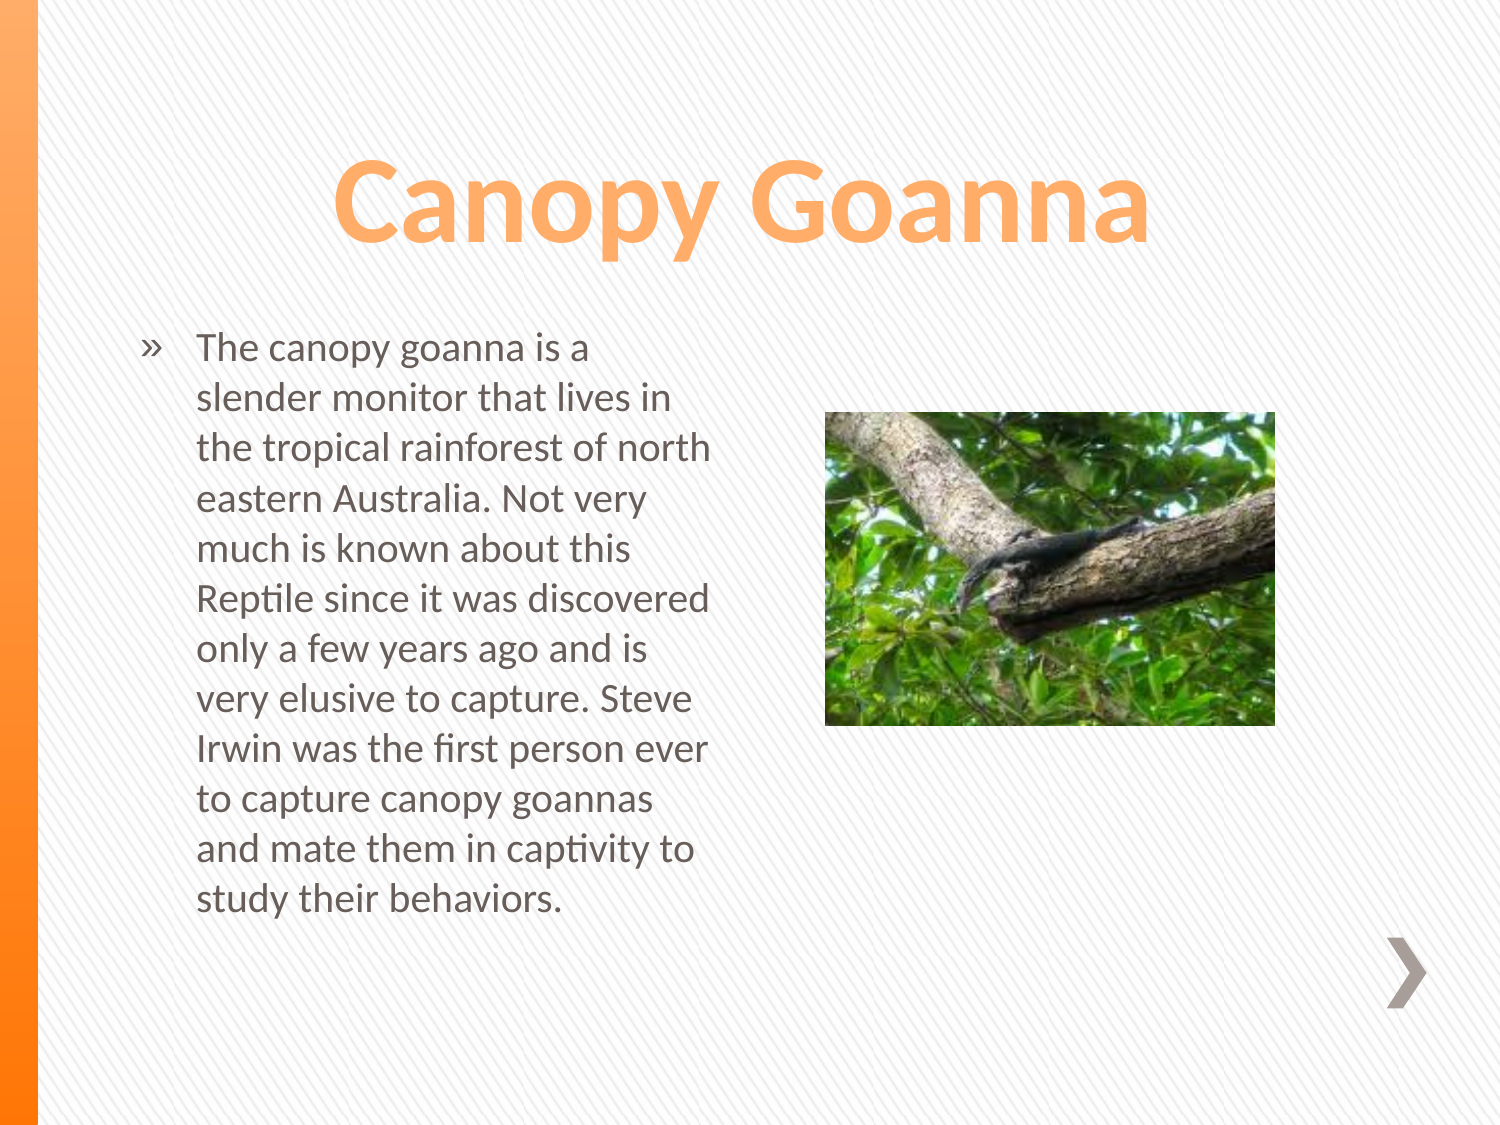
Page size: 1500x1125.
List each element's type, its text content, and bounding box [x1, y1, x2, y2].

title Canopy Goanna [150, 87, 1338, 275]
picture [824, 412, 1276, 726]
list The canopy goanna is a slender monitor that lives in the tropical rainforest of north eastern Australia. Not very much is known about this Reptile since it was discovered only a few years ago and is very elusive to capture. Steve Irwin was the first person ever to capture canopy goannas and mate them in captivity to study their behaviors. [125, 312, 738, 1038]
